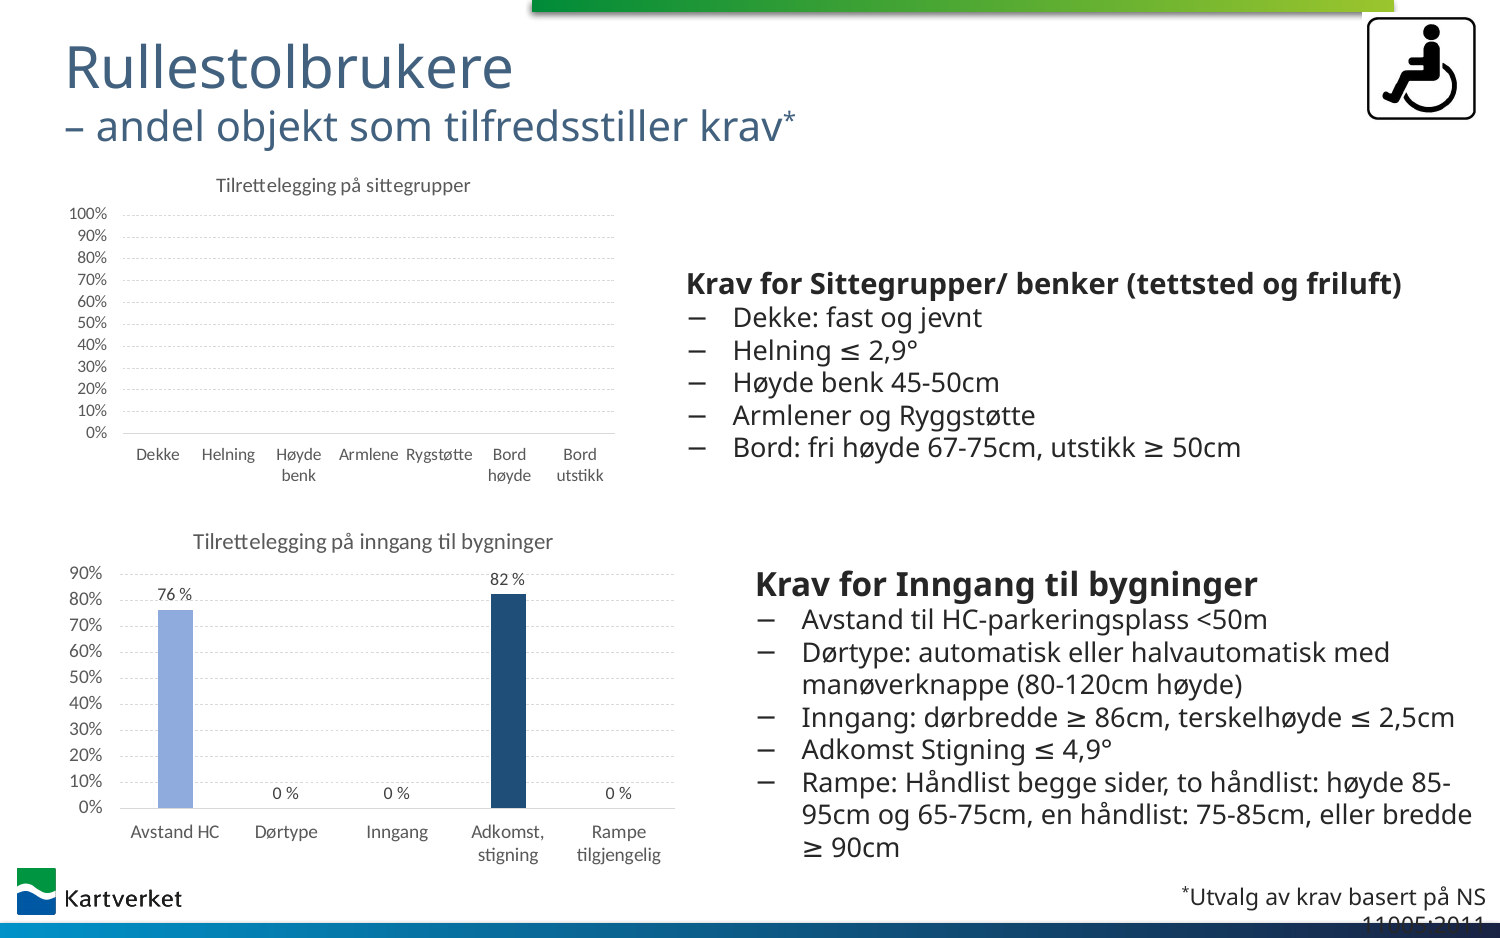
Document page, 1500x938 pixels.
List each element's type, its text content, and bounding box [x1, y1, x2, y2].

text_box Krav for Sittegrupper/ benker (tettsted og friluft) Dekke: fast og jevnt Helning ≤ 2,9° Høyde benk 45-50cm Armlener og Ryggstøtte Bord: fri høyde 67-75cm, utstikk ≥ 50cm [670, 258, 1418, 471]
picture [62, 166, 625, 492]
picture [62, 520, 685, 874]
text_box *Utvalg av krav basert på NS 11005:2011 [1068, 873, 1500, 938]
text_box Rullestolbrukere – andel objekt som tilfredsstiller krav* [49, 25, 1431, 158]
picture [1362, 12, 1481, 126]
text_box Krav for Inngang til bygninger Avstand til HC-parkeringsplass <50m Dørtype: automatisk eller halvautomatisk med manøverknappe (80-120cm høyde) Inngang: dørbredde ≥ 86cm, terskelhøyde ≤ 2,5cm Adkomst Stigning ≤ 4,9° Rampe: Håndlist begge sider, to håndlist: høyde 85-95cm og 65-75cm, en håndlist: 75-85cm, eller bredde ≥ 90cm [740, 555, 1491, 870]
